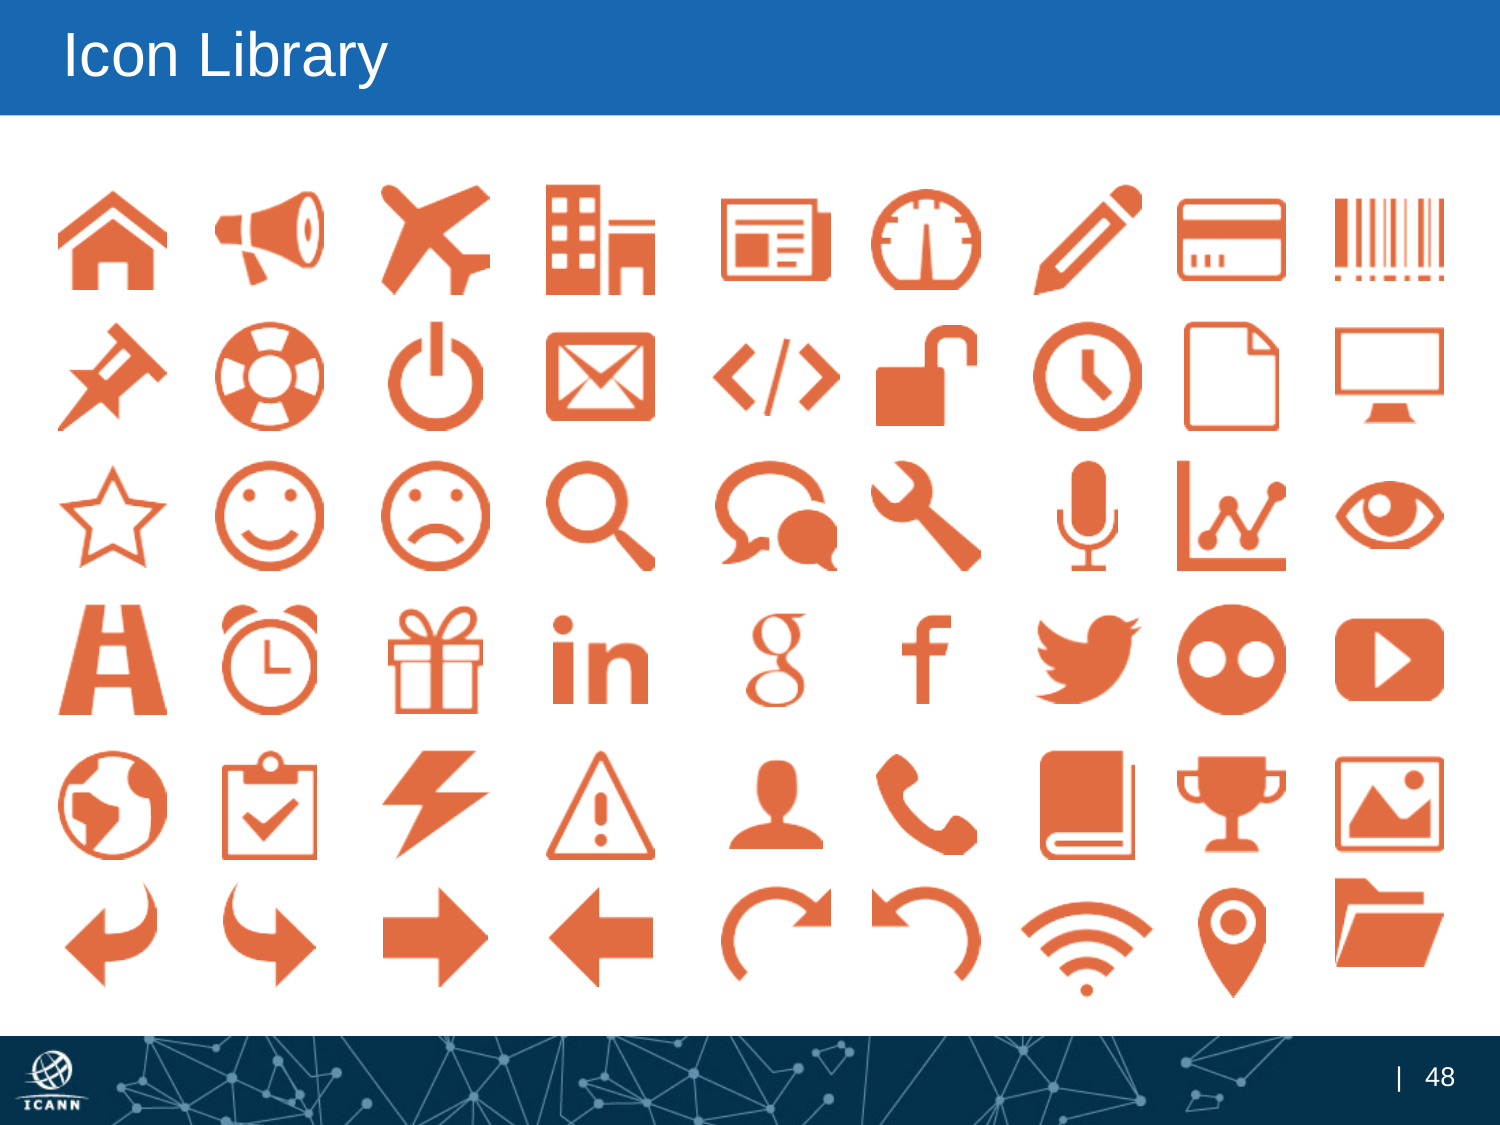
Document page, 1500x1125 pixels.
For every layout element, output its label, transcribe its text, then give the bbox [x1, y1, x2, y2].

picture [381, 183, 491, 295]
picture [1177, 197, 1287, 282]
picture [875, 754, 977, 855]
picture [1177, 603, 1287, 715]
picture [58, 188, 168, 290]
picture [871, 459, 981, 571]
picture [381, 459, 491, 571]
picture [223, 877, 316, 989]
picture [1177, 459, 1287, 571]
picture [215, 320, 325, 432]
picture [901, 614, 951, 705]
picture [222, 603, 317, 715]
picture [1335, 327, 1444, 424]
picture [1177, 756, 1287, 853]
picture [721, 197, 831, 282]
picture [712, 336, 840, 416]
picture [546, 330, 656, 421]
picture [1040, 748, 1135, 860]
picture [546, 183, 656, 295]
title Icon Library [0, 0, 1500, 116]
picture [1032, 183, 1142, 295]
picture [553, 614, 648, 705]
picture [58, 462, 168, 568]
picture [1032, 320, 1142, 432]
picture [871, 188, 981, 290]
picture [1335, 756, 1444, 853]
picture [1032, 614, 1142, 705]
picture [1335, 481, 1444, 549]
picture [746, 612, 806, 707]
picture [715, 459, 837, 571]
picture [1198, 886, 1266, 998]
picture [215, 190, 325, 288]
picture [546, 748, 656, 860]
picture [383, 886, 488, 988]
picture [871, 886, 981, 984]
picture [0, 1036, 1500, 1125]
picture [388, 604, 483, 714]
picture [1184, 320, 1279, 432]
picture [64, 877, 157, 989]
picture [728, 759, 824, 850]
picture [875, 325, 977, 427]
picture [721, 886, 831, 984]
picture [58, 603, 168, 715]
picture [1335, 617, 1444, 702]
picture [215, 459, 325, 571]
picture [546, 459, 656, 571]
picture [58, 320, 168, 432]
picture [1335, 877, 1444, 968]
picture [1335, 197, 1444, 282]
picture [381, 748, 491, 860]
picture [1020, 901, 1155, 998]
picture [58, 748, 168, 860]
picture [1056, 459, 1118, 571]
picture [222, 748, 317, 860]
picture [548, 886, 653, 988]
picture [388, 320, 483, 432]
